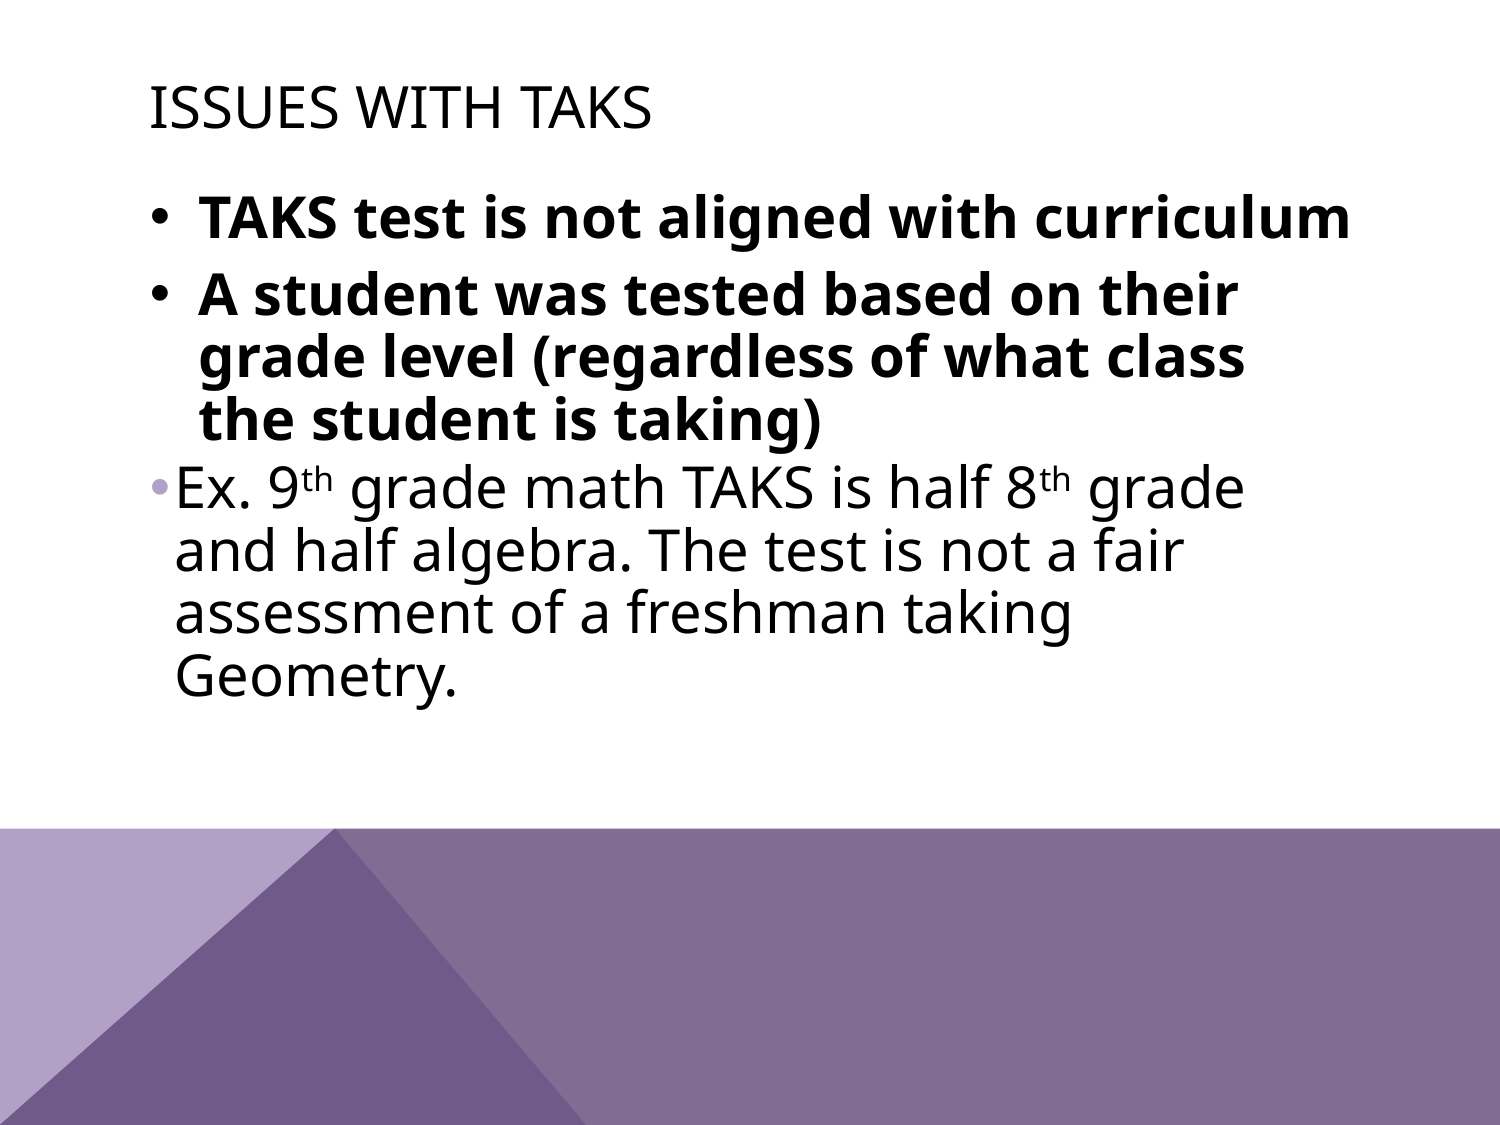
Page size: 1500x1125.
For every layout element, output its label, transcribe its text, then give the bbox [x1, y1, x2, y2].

list TAKS test is not aligned with curriculum A student was tested based on their grade level (regardless of what class the student is taking) Ex. 9th grade math TAKS is half 8th grade and half algebra. The test is not a fair assessment of a freshman taking Geometry. [134, 180, 1369, 768]
title Issues with TAKS [134, 59, 1369, 150]
